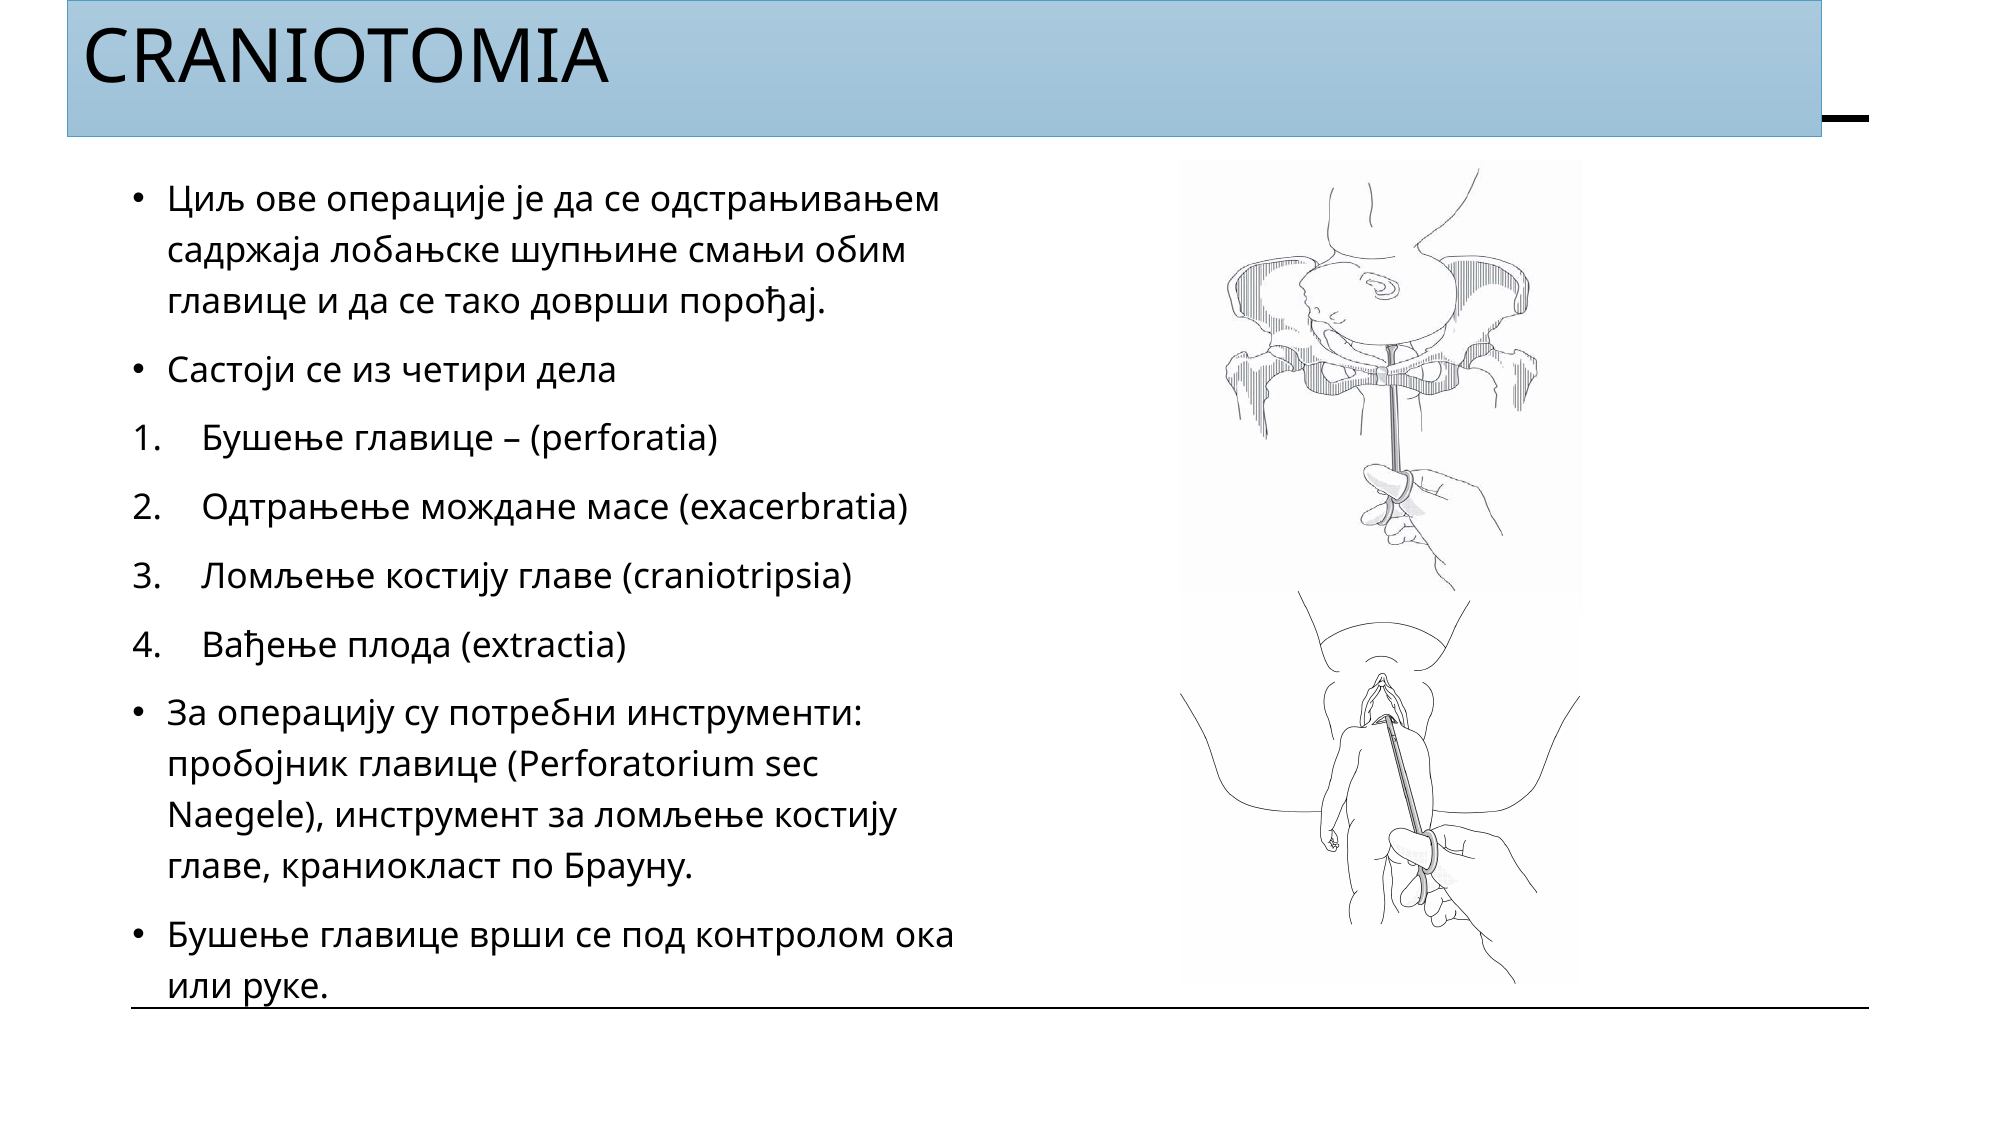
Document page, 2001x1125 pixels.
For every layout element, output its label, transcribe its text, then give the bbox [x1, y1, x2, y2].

title Craniotomia [67, 0, 1822, 137]
picture [1180, 591, 1580, 984]
list Циљ ове операције је да се одстрањивањем садржаја лобањске шупњине смањи обим главице и да се тако доврши порођај. Састоји се из четири дела Бушење главице – (perforatia) Одтрањење мождане масе (exacerbratia) Ломљење костију главе (craniotripsia) Вађење плода (extractia) За операцију су потребни инструменти: пробојник главице (Perforatorium sec Naegele), инструмент за ломљење костију главе, краниокласт по Брауну. Бушење главице врши се под контролом ока или руке. [117, 159, 988, 1024]
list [1180, 159, 1582, 613]
